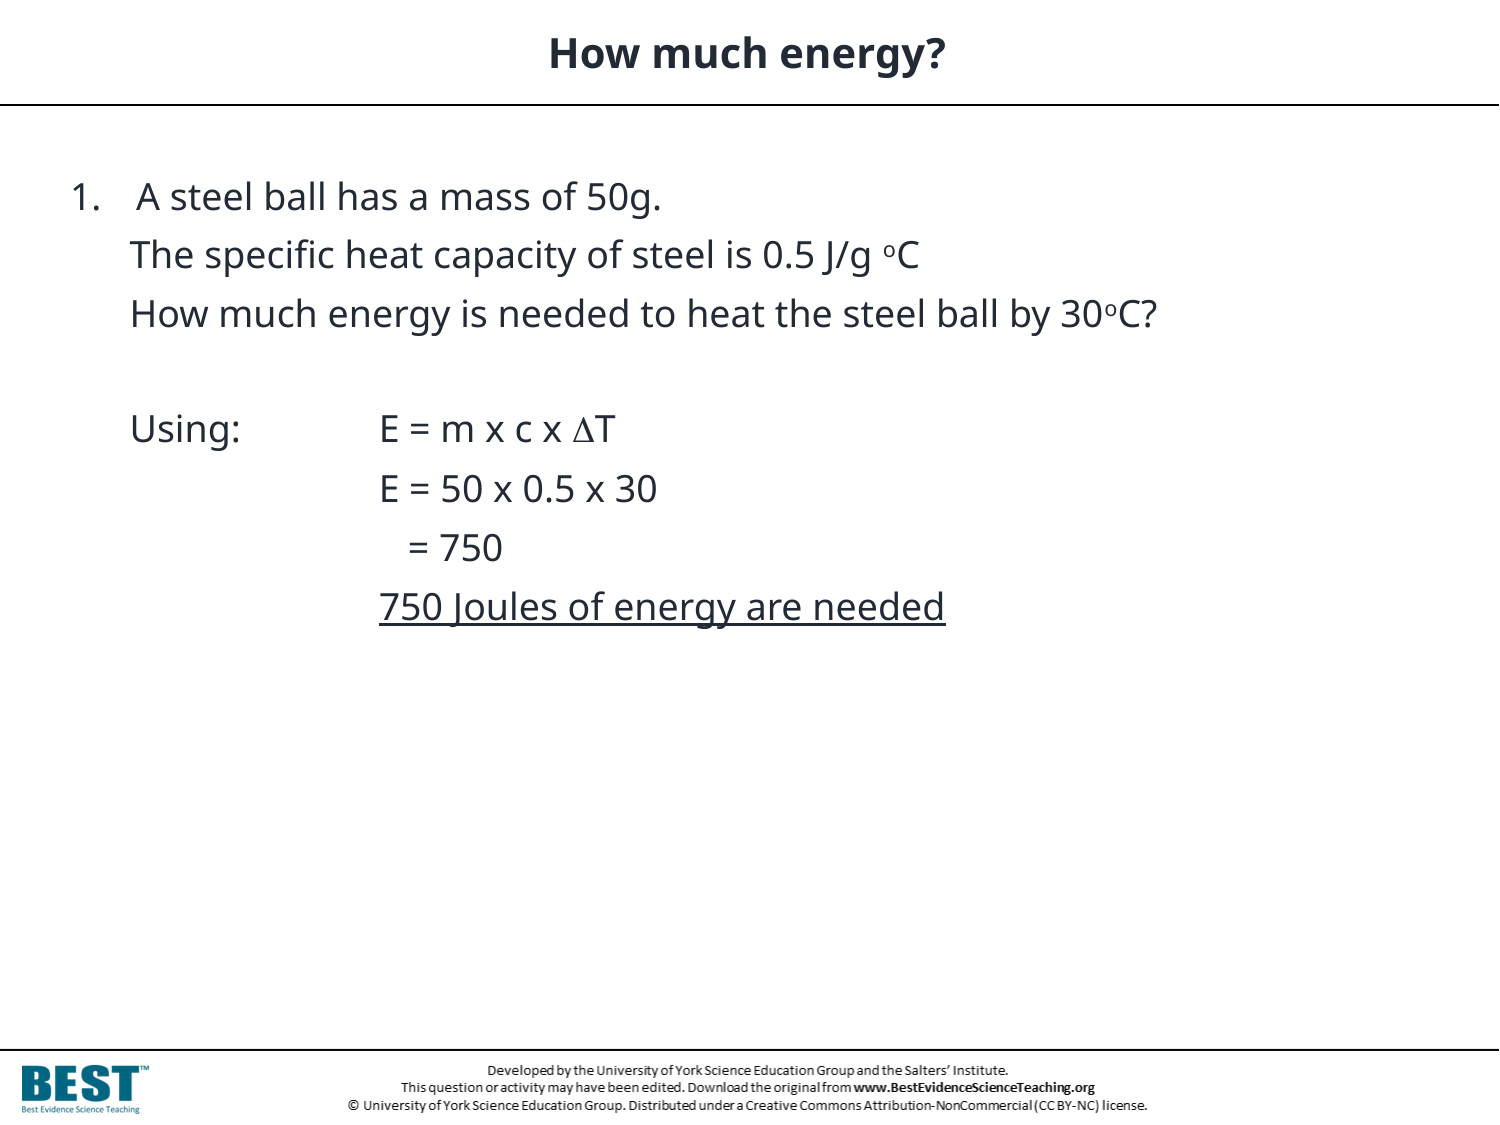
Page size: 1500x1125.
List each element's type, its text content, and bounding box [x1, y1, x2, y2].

text_box How much energy? [23, 4, 1471, 99]
picture [0, 104, 1500, 1124]
